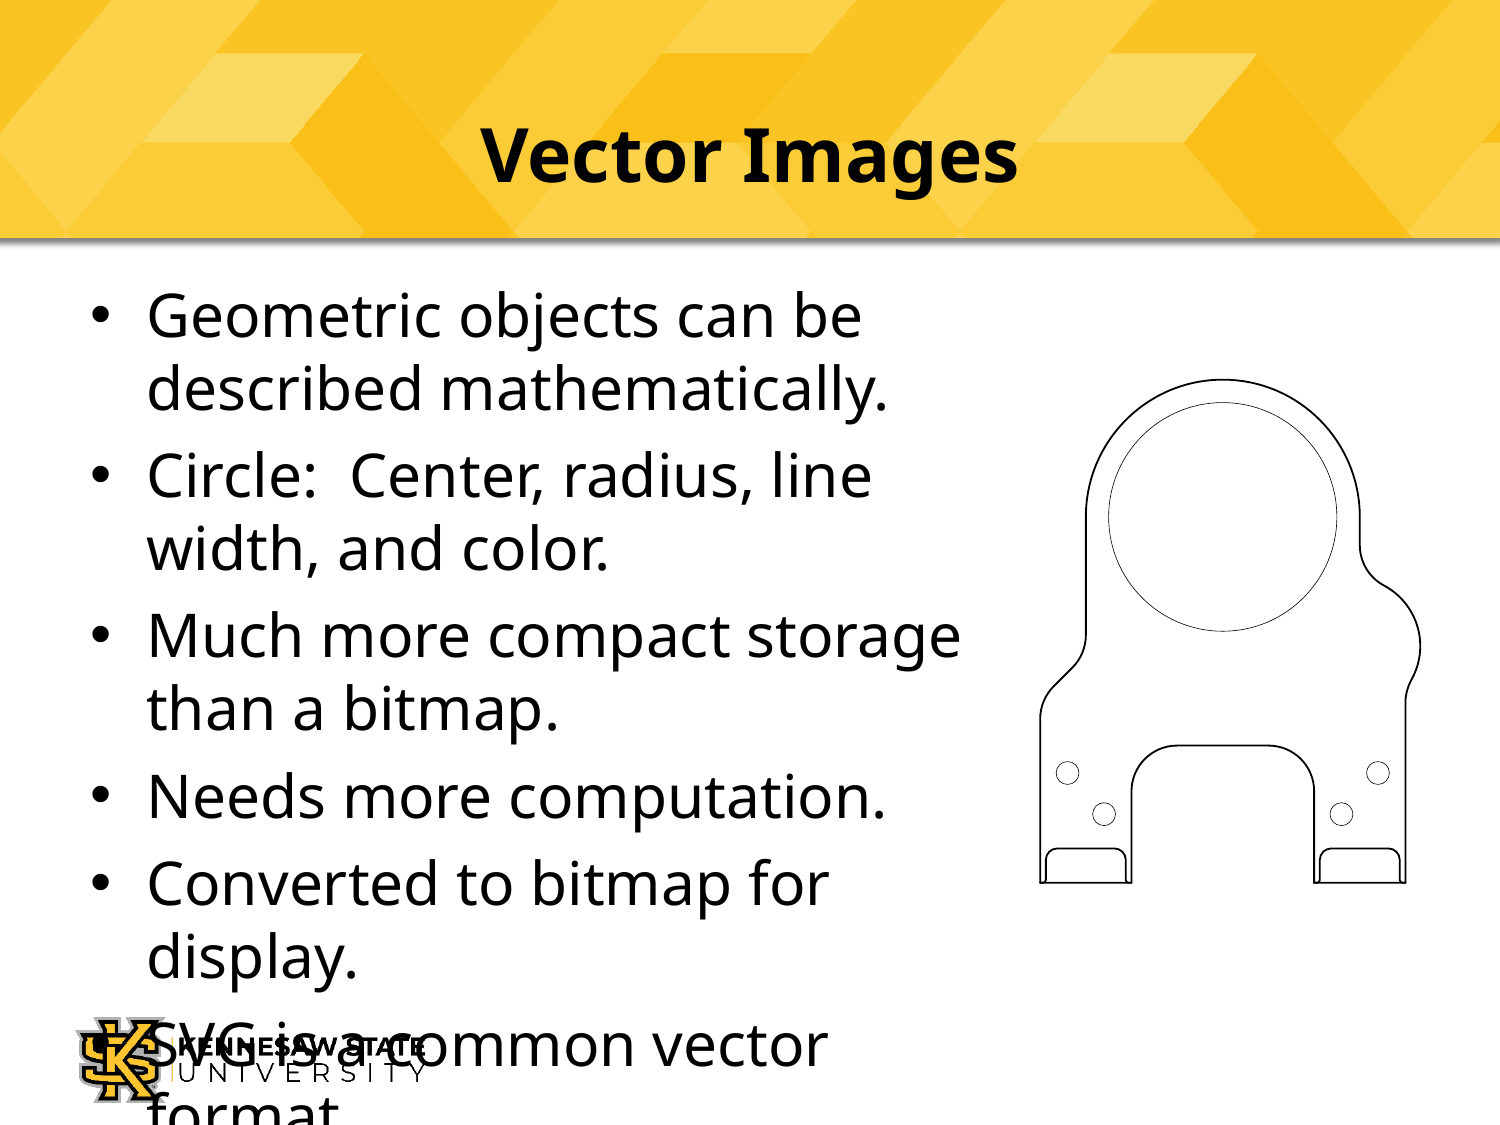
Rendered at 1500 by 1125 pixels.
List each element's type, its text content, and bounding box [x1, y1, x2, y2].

title Vector Images [112, 99, 1388, 206]
picture [0, 0, 1500, 251]
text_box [1035, 374, 1426, 888]
list Geometric objects can be described mathematically. Circle: Center, radius, line width, and color. Much more compact storage than a bitmap. Needs more computation. Converted to bitmap for display. SVG is a common vector format. [75, 269, 1036, 1001]
picture [75, 1017, 425, 1103]
